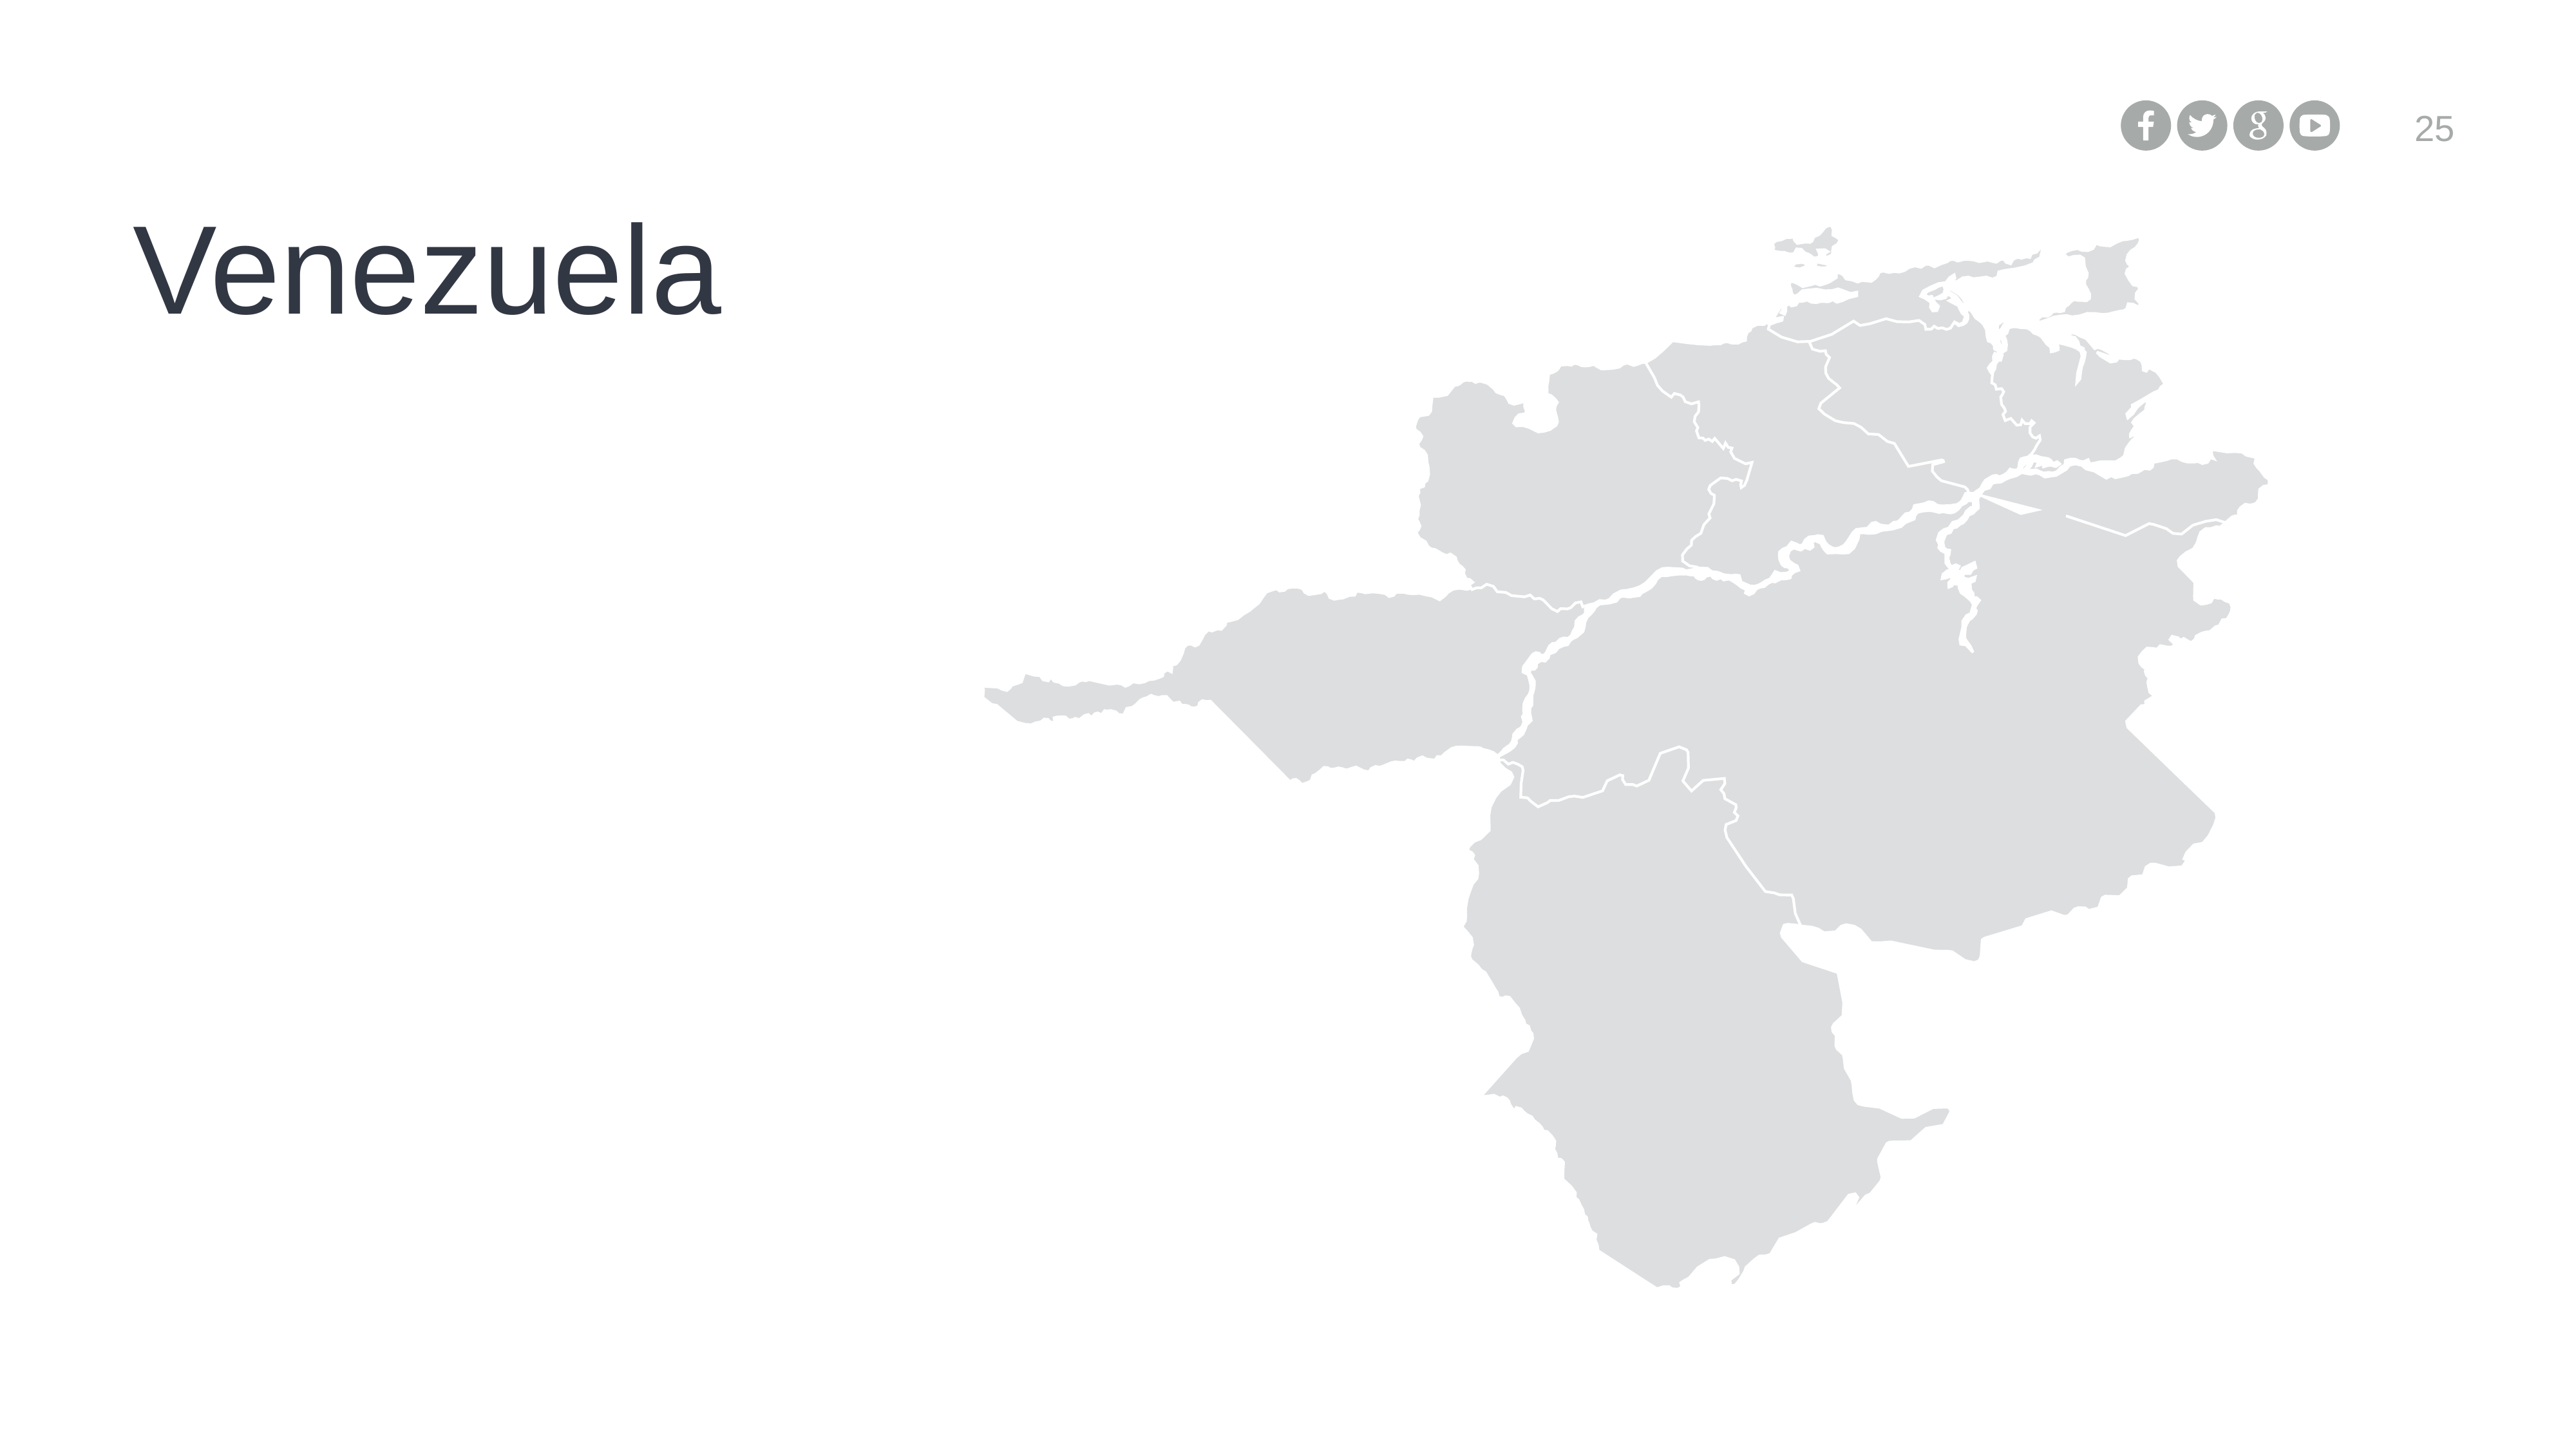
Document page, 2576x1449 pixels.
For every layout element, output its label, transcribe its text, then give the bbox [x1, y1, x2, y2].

title Venezuela [125, 180, 1681, 417]
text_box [979, 224, 2269, 1290]
slide_number 25 [2407, 97, 2468, 158]
